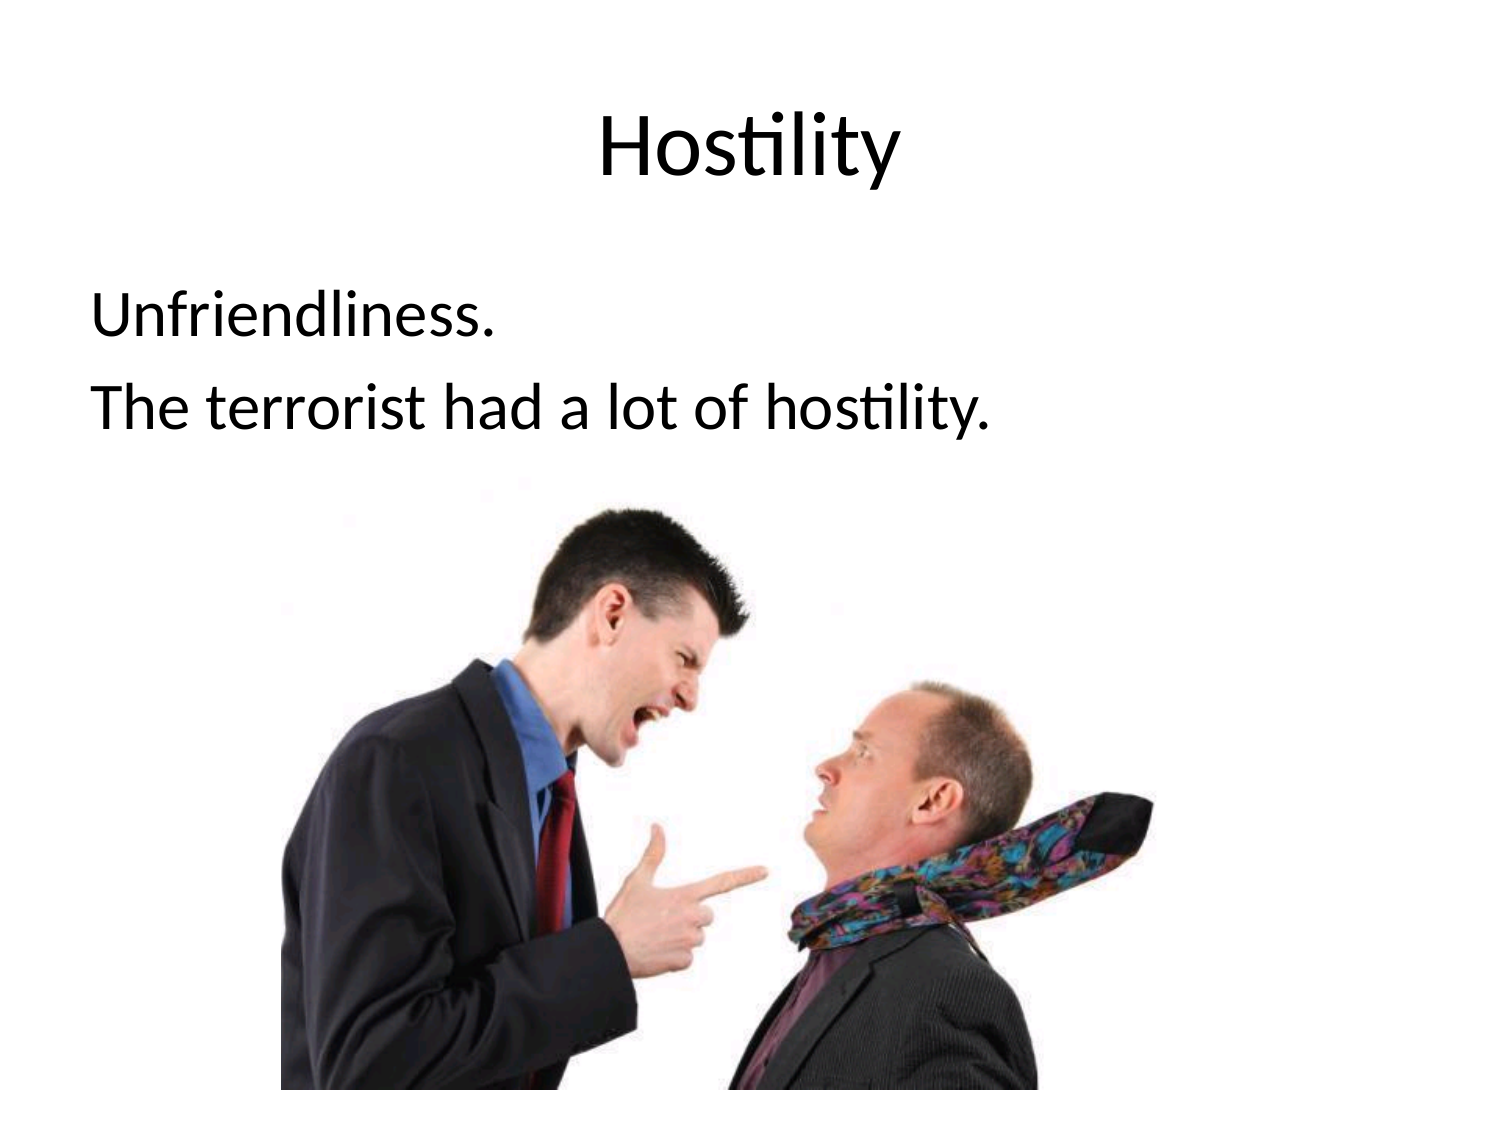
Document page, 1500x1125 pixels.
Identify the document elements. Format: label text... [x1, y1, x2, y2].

title Hostility [75, 45, 1425, 233]
list Unfriendliness. The terrorist had a lot of hostility. [75, 262, 1425, 1005]
picture [281, 465, 1219, 1090]
